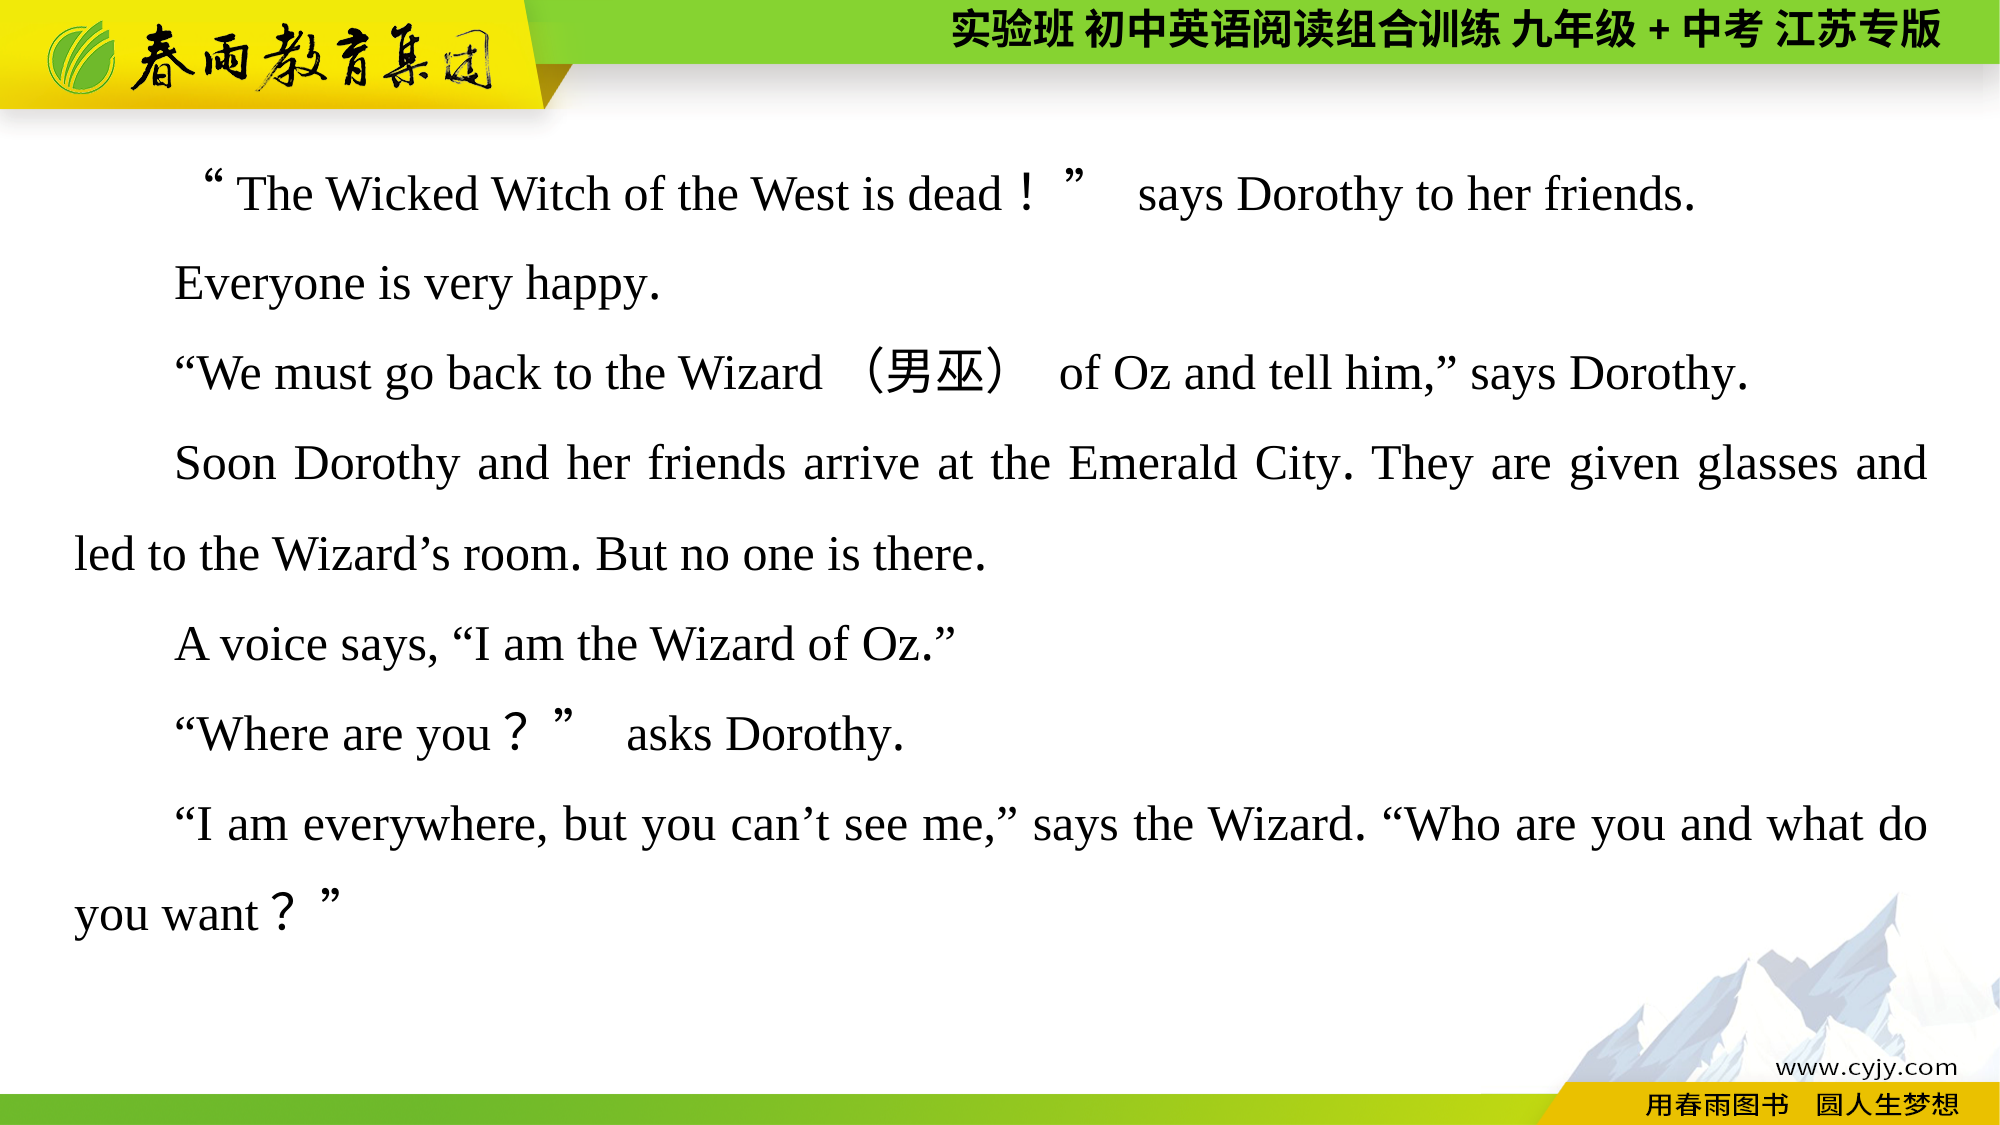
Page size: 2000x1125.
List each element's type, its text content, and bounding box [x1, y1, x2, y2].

picture [0, 0, 2000, 1125]
list “The Wicked Witch of the West is dead！” says Dorothy to her friends. Everyone is very happy. “We must go back to the Wizard（男巫） of Oz and tell him,” says Dorothy. Soon Dorothy and her friends arrive at the Emerald City. They are given glasses and led to the Wizard’s room. But no one is there. A voice says, “I am the Wizard of Oz.” “Where are you？” asks Dorothy. “I am everywhere, but you can’t see me,” says the Wizard. “Who are you and what do you want？” [59, 122, 1944, 956]
